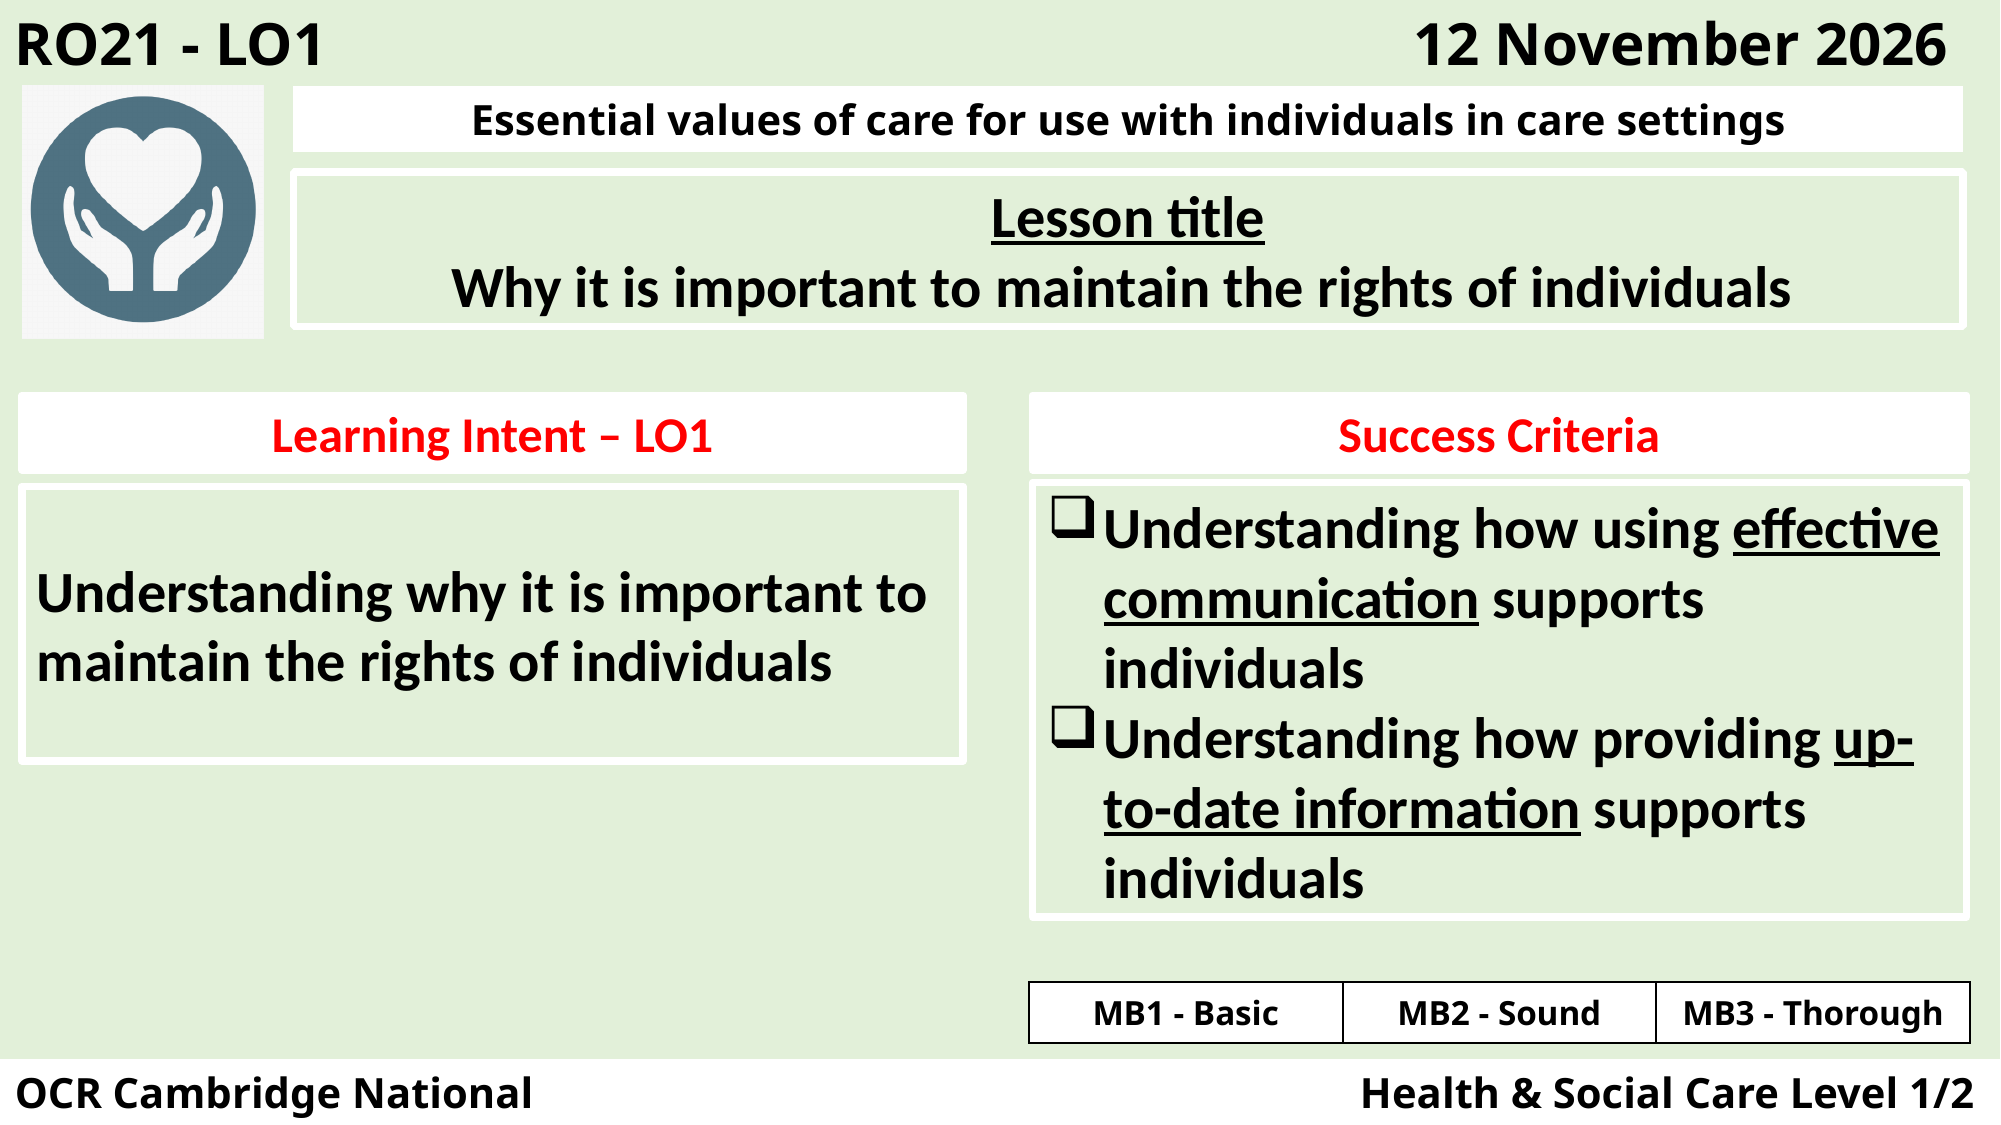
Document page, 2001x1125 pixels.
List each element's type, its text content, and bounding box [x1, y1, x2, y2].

text_box 17 September 2020 [1205, 0, 1964, 94]
text_box Learning Intent – LO1 [21, 395, 964, 470]
text_box Essential values of care for use with individuals in care settings [293, 86, 1963, 152]
table_header MB2 - Sound [1344, 983, 1655, 1042]
text_box Health & Social Care Level 1/2 [873, 1059, 2000, 1125]
text_box Lesson title Why it is important to maintain the rights of individuals [293, 171, 1963, 327]
text_box Understanding how using effective communication supports individuals Understanding how providing up-to-date information supports individuals [1032, 482, 1967, 918]
table_header MB1 - Basic [1030, 983, 1342, 1042]
text_box OCR Cambridge National [0, 1059, 873, 1125]
picture [22, 85, 264, 339]
text_box Success Criteria [1032, 395, 1967, 470]
text_box Understanding why it is important to maintain the rights of individuals [21, 486, 964, 761]
table_header MB3 - Thorough [1657, 983, 1969, 1042]
text_box RO21 - LO1 [0, 0, 398, 85]
